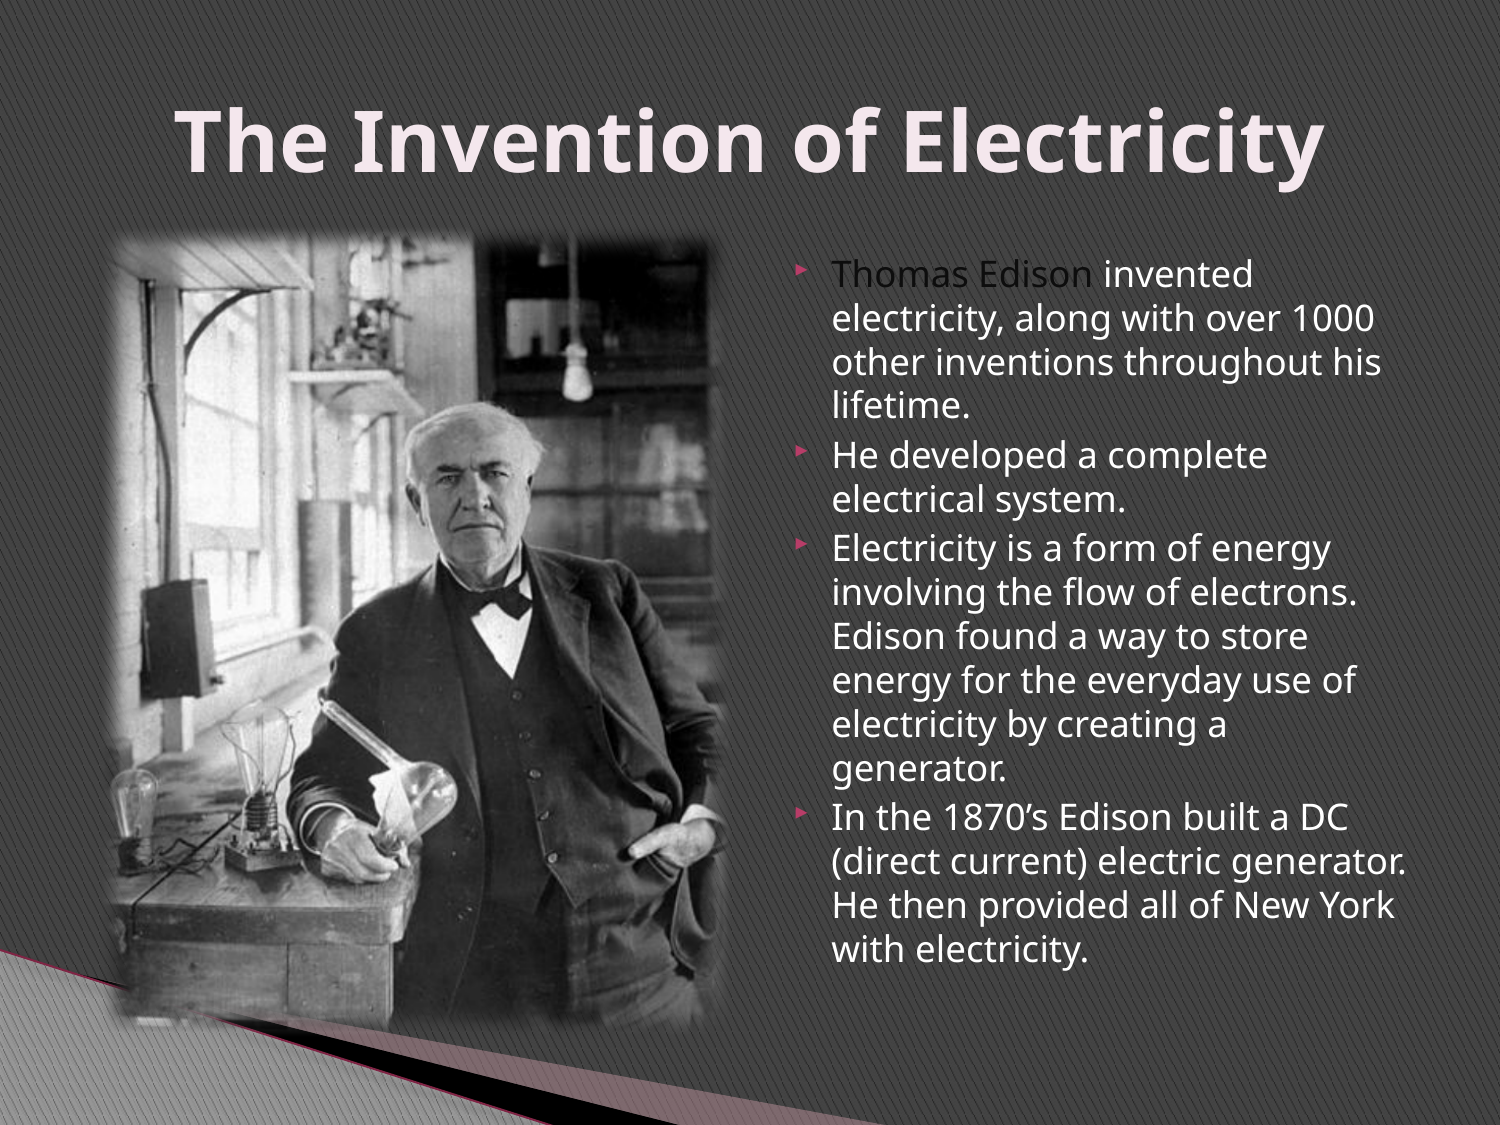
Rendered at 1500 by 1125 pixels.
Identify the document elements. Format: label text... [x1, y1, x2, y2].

list Thomas Edison invented electricity, along with over 1000 other inventions throughout his lifetime. He developed a complete electrical system. Electricity is a form of energy involving the flow of electrons. Edison found a way to store energy for the everyday use of electricity by creating a generator. In the 1870’s Edison built a DC (direct current) electric generator. He then provided all of New York with electricity. [762, 243, 1425, 986]
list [99, 224, 733, 1039]
title The Invention of Electricity [75, 45, 1425, 233]
